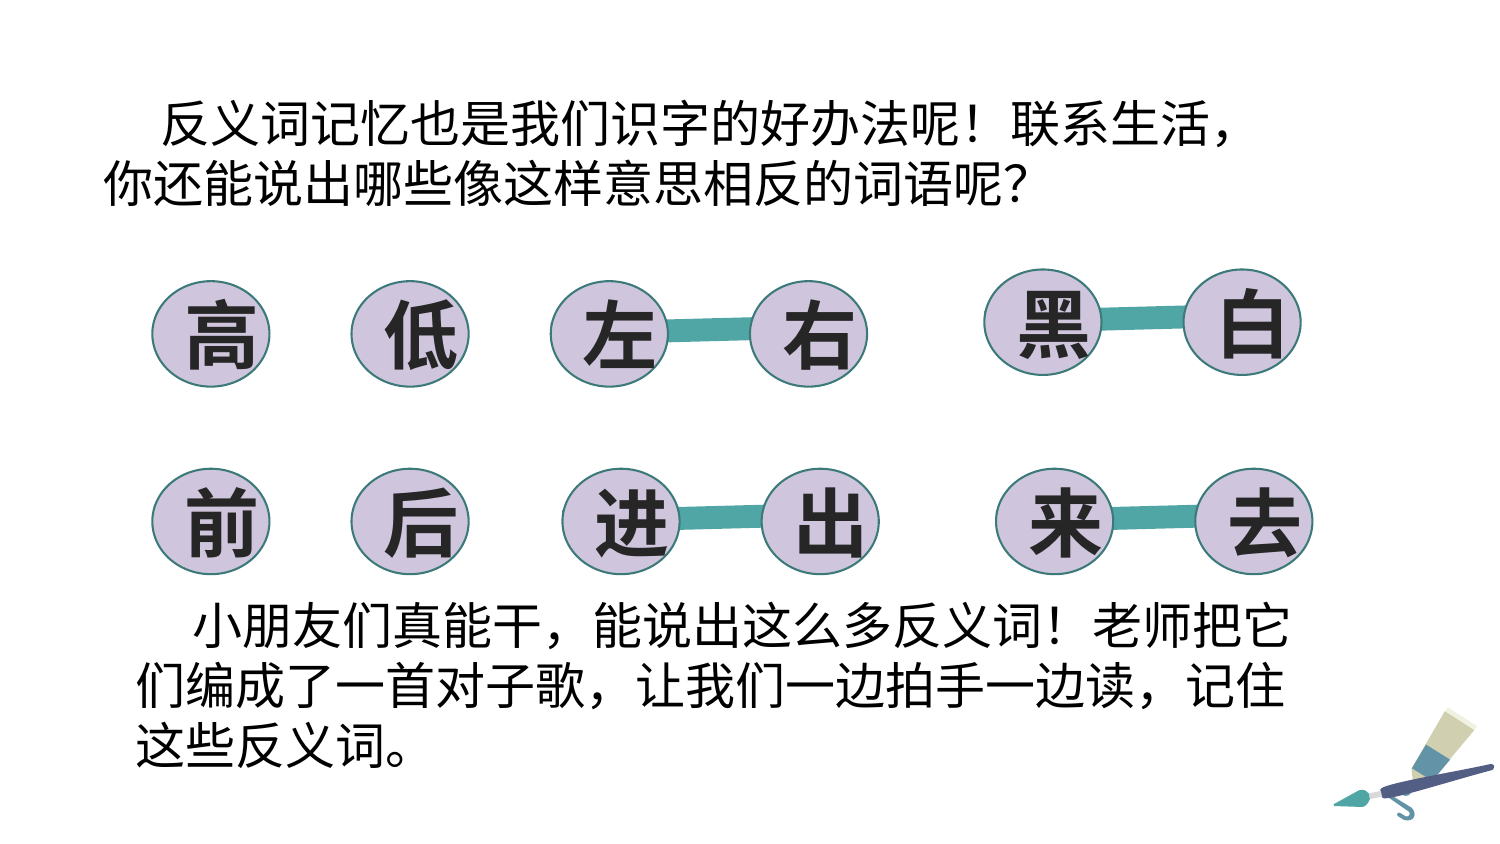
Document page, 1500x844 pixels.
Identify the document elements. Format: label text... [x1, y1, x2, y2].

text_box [995, 515, 1219, 522]
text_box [562, 515, 786, 522]
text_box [1358, 708, 1481, 844]
text_box 高 [151, 280, 271, 388]
text_box 右 [748, 280, 869, 388]
text_box 低 [350, 280, 470, 388]
text_box 小朋友们真能干，能说出这么多反义词！老师把它们编成了一首对子歌，让我们一边拍手一边读，记住这些反义词。 [120, 587, 1313, 783]
text_box 左 [549, 280, 669, 388]
text_box 去 [1194, 467, 1314, 576]
text_box 黑 [983, 268, 1103, 376]
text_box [984, 316, 1207, 323]
text_box 进 [561, 467, 681, 576]
text_box 反义词记忆也是我们识字的好办法呢！联系生活，你还能说出哪些像这样意思相反的词语呢？ [88, 84, 1301, 220]
text_box 后 [350, 467, 470, 576]
text_box 来 [994, 521, 1115, 576]
text_box 来 [995, 467, 1114, 515]
text_box 白 [1182, 268, 1302, 376]
text_box 前 [151, 467, 271, 576]
text_box 出 [760, 467, 880, 576]
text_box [550, 328, 774, 334]
